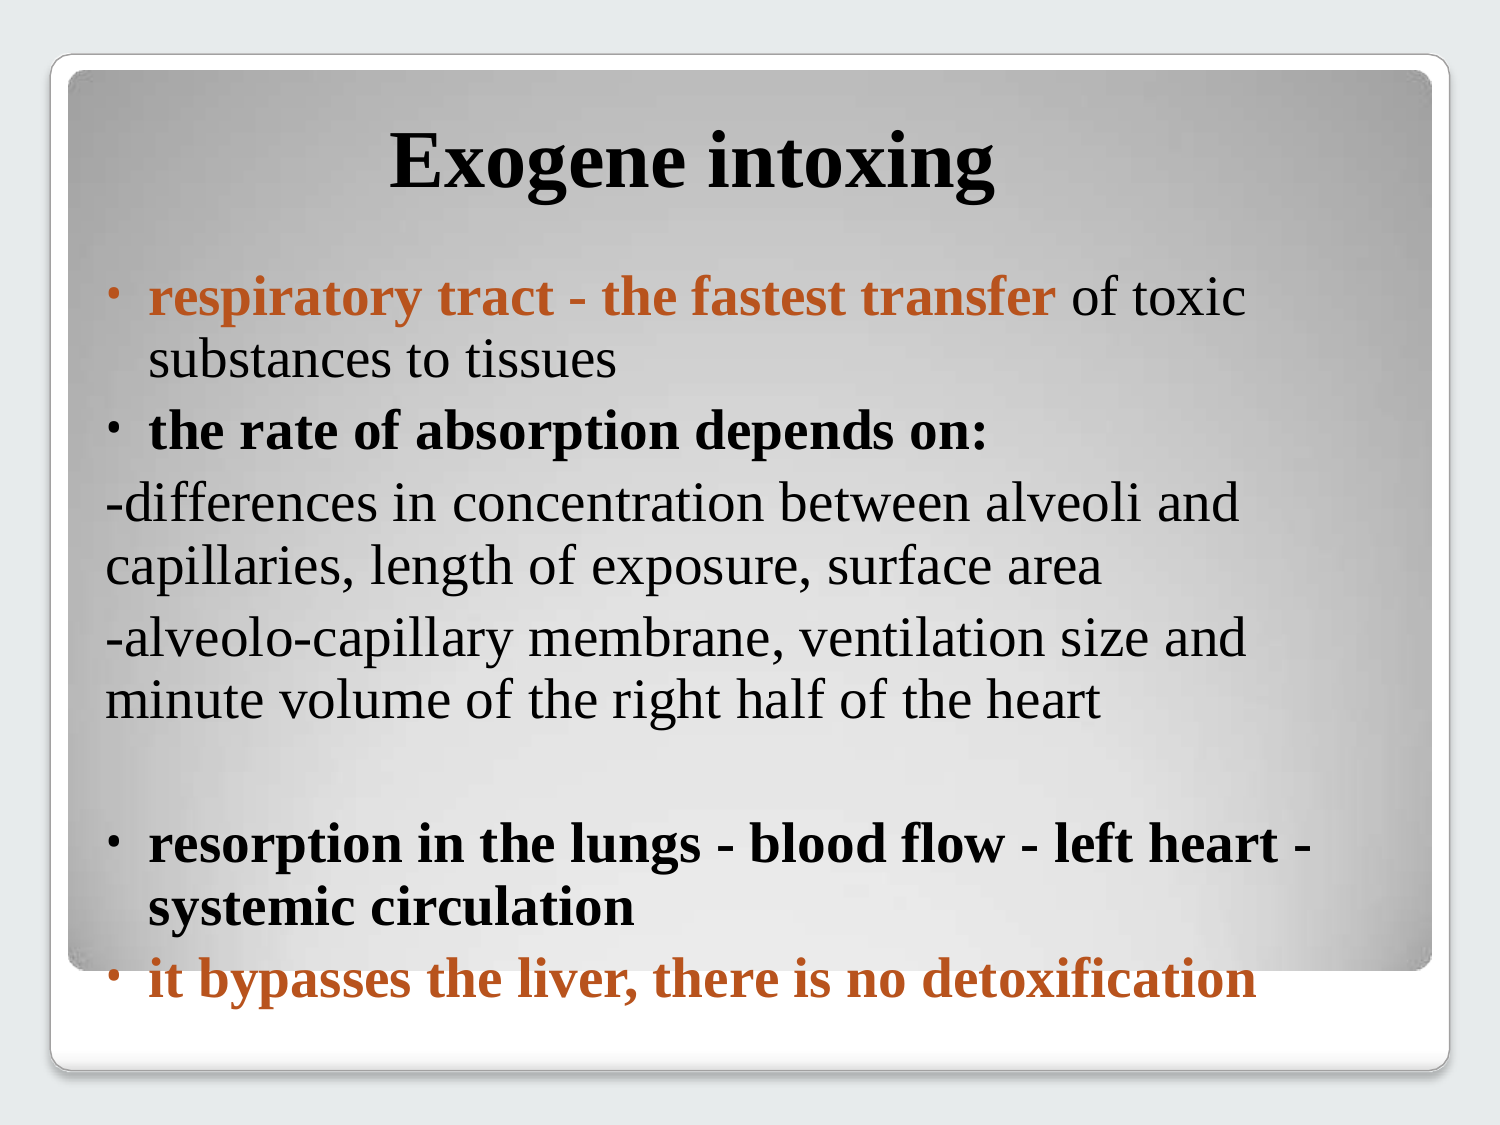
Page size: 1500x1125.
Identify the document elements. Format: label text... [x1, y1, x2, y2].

text_box respiratory tract - the fastest transfer of toxic substances to tissues the rate of absorption depends on: -differences in concentration between alveoli and capillaries, length of exposure, surface area -alveolo-capillary membrane, ventilation size and minute volume of the right half of the heart resorption in the lungs - blood flow - left heart - systemic circulation it bypasses the liver, there is no detoxification [102, 254, 1369, 1009]
title Exogene intoxing [387, 103, 1298, 254]
picture [36, 46, 1464, 1094]
